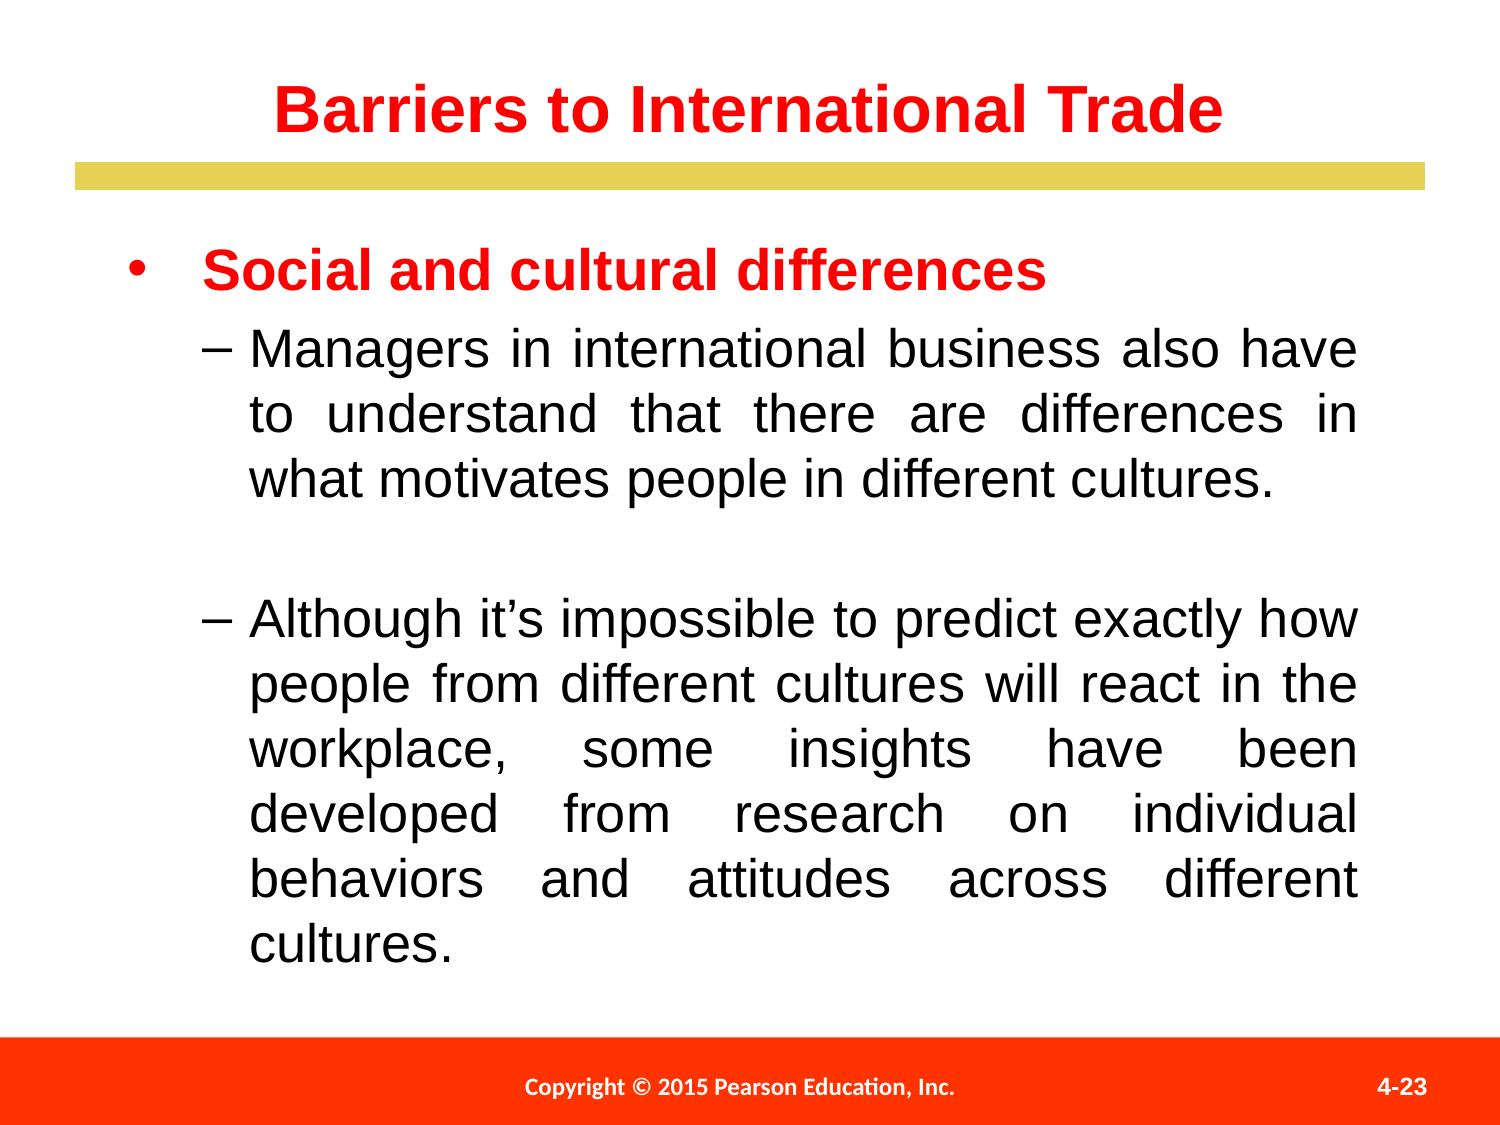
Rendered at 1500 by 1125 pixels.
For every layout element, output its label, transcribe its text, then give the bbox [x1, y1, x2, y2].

text_box Barriers to International Trade [74, 12, 1425, 200]
text_box Social and cultural differences Managers in international business also have to understand that there are differences in what motivates people in different cultures. Although it’s impossible to predict exactly how people from different cultures will react in the workplace, some insights have been developed from research on individual behaviors and attitudes across different cultures. [112, 224, 1375, 981]
